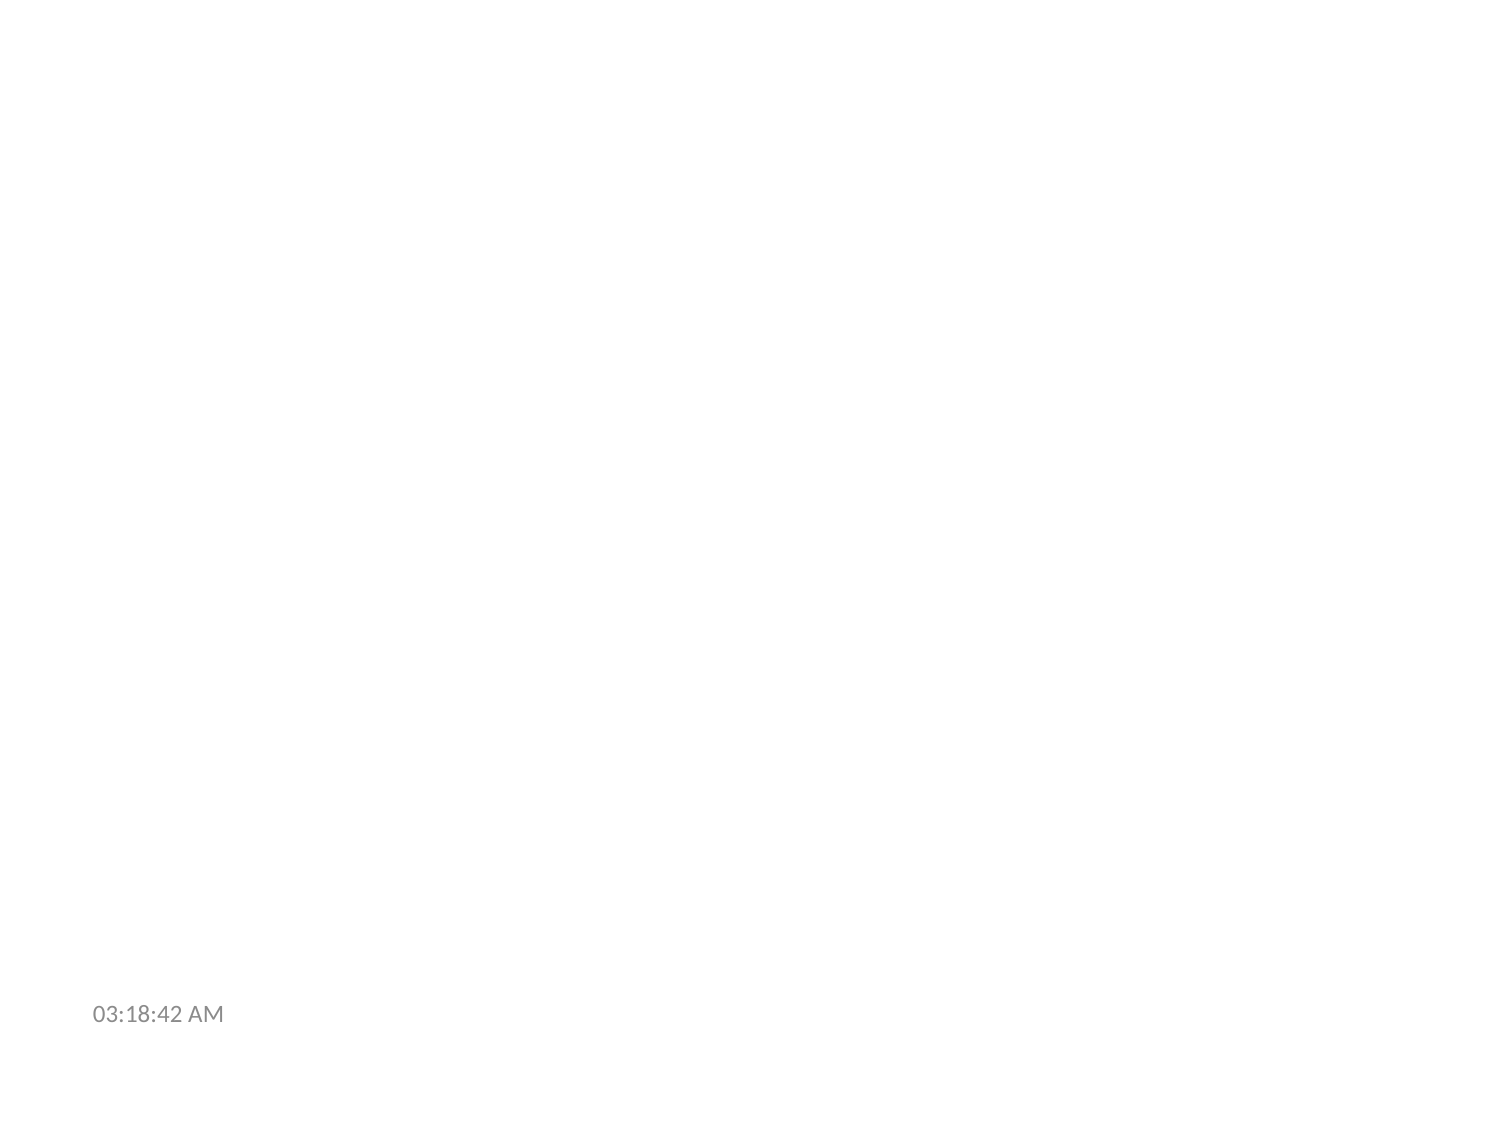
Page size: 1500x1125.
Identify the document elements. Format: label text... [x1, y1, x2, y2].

text_box 3:35:09 PM [77, 982, 428, 1043]
